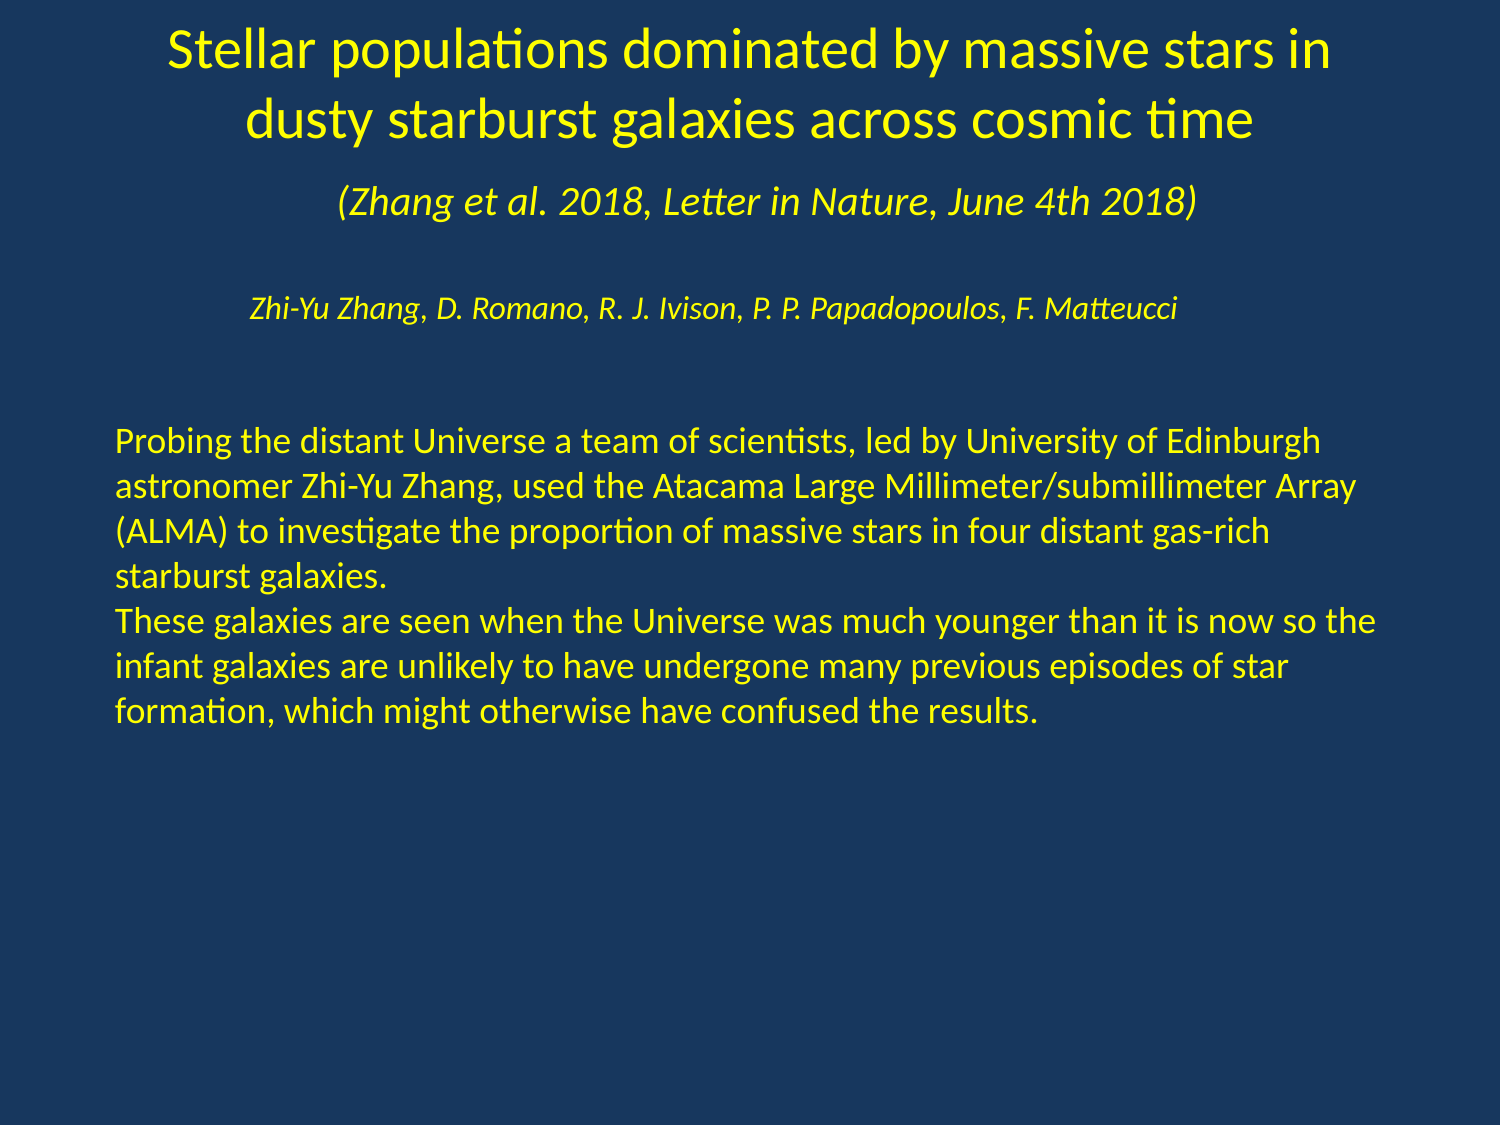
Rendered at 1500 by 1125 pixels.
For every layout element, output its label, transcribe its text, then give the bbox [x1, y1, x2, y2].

text_box (Zhang et al. 2018, Letter in Nature, June 4th 2018) [194, 166, 1341, 231]
text_box Probing the distant Universe a team of scientists, led by University of Edinburgh astronomer Zhi-Yu Zhang, used the Atacama Large Millimeter/submillimeter Array (ALMA) to investigate the proportion of massive stars in four distant gas-rich starburst galaxies. These galaxies are seen when the Universe was much younger than it is now so the infant galaxies are unlikely to have undergone many previous episodes of star formation, which might otherwise have confused the results. [100, 408, 1400, 784]
title Stellar populations dominated by massive stars in dusty starburst galaxies across cosmic time [112, 0, 1388, 202]
text_box Zhi-Yu Zhang, D. Romano, R. J. Ivison, P. P. Papadopoulos, F. Matteucci [112, 278, 1317, 334]
